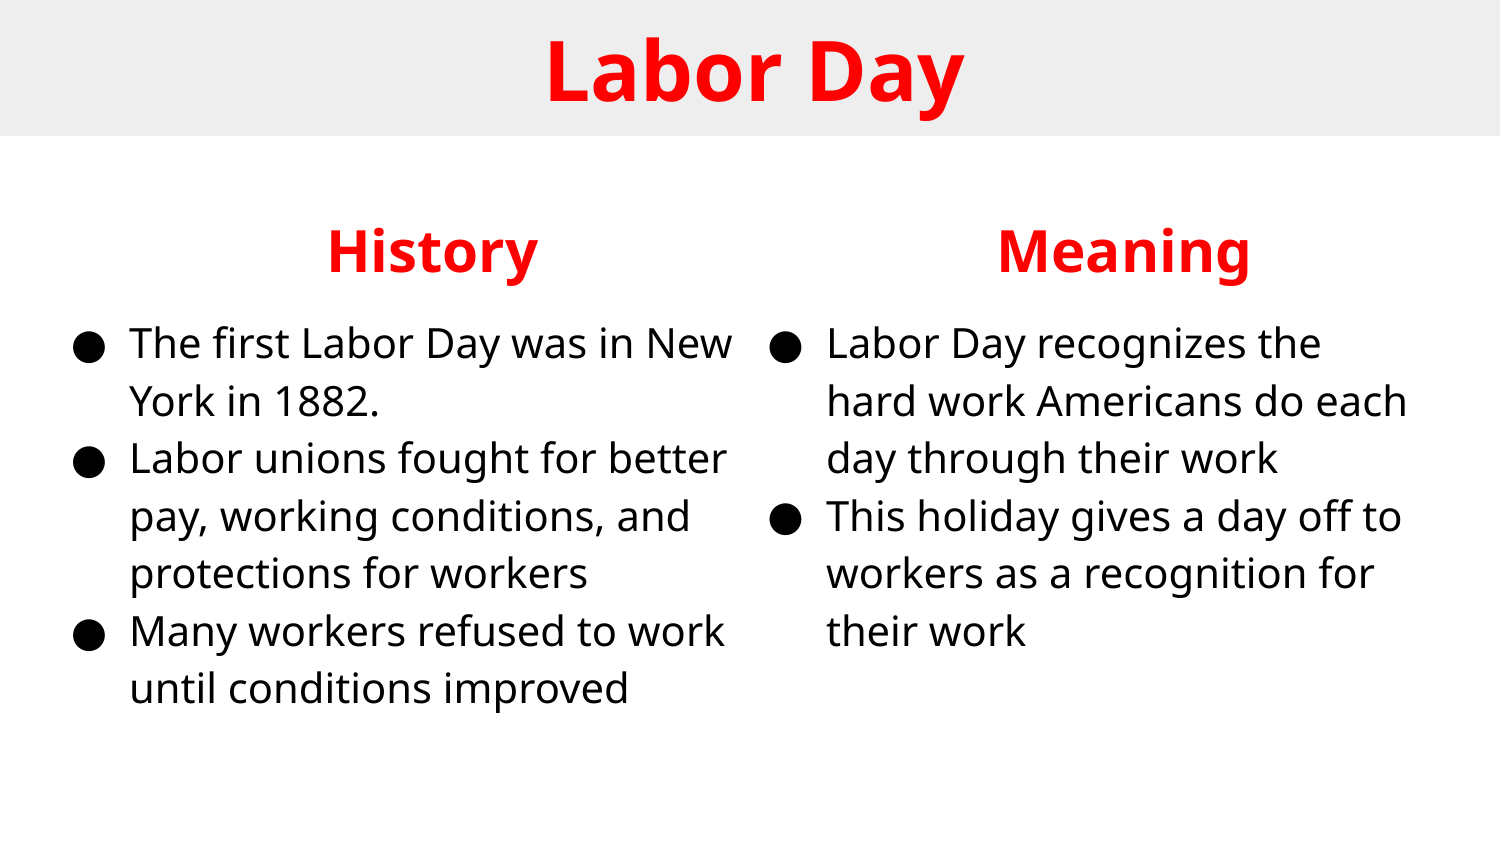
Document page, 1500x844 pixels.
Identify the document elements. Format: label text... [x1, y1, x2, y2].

list Meaning Labor Day recognizes the hard work Americans do each day through their work This holiday gives a day off to workers as a recognition for their work [735, 189, 1438, 750]
title Labor Day [0, 0, 1500, 136]
list History The first Labor Day was in New York in 1882. Labor unions fought for better pay, working conditions, and protections for workers Many workers refused to work until conditions improved [39, 189, 750, 810]
